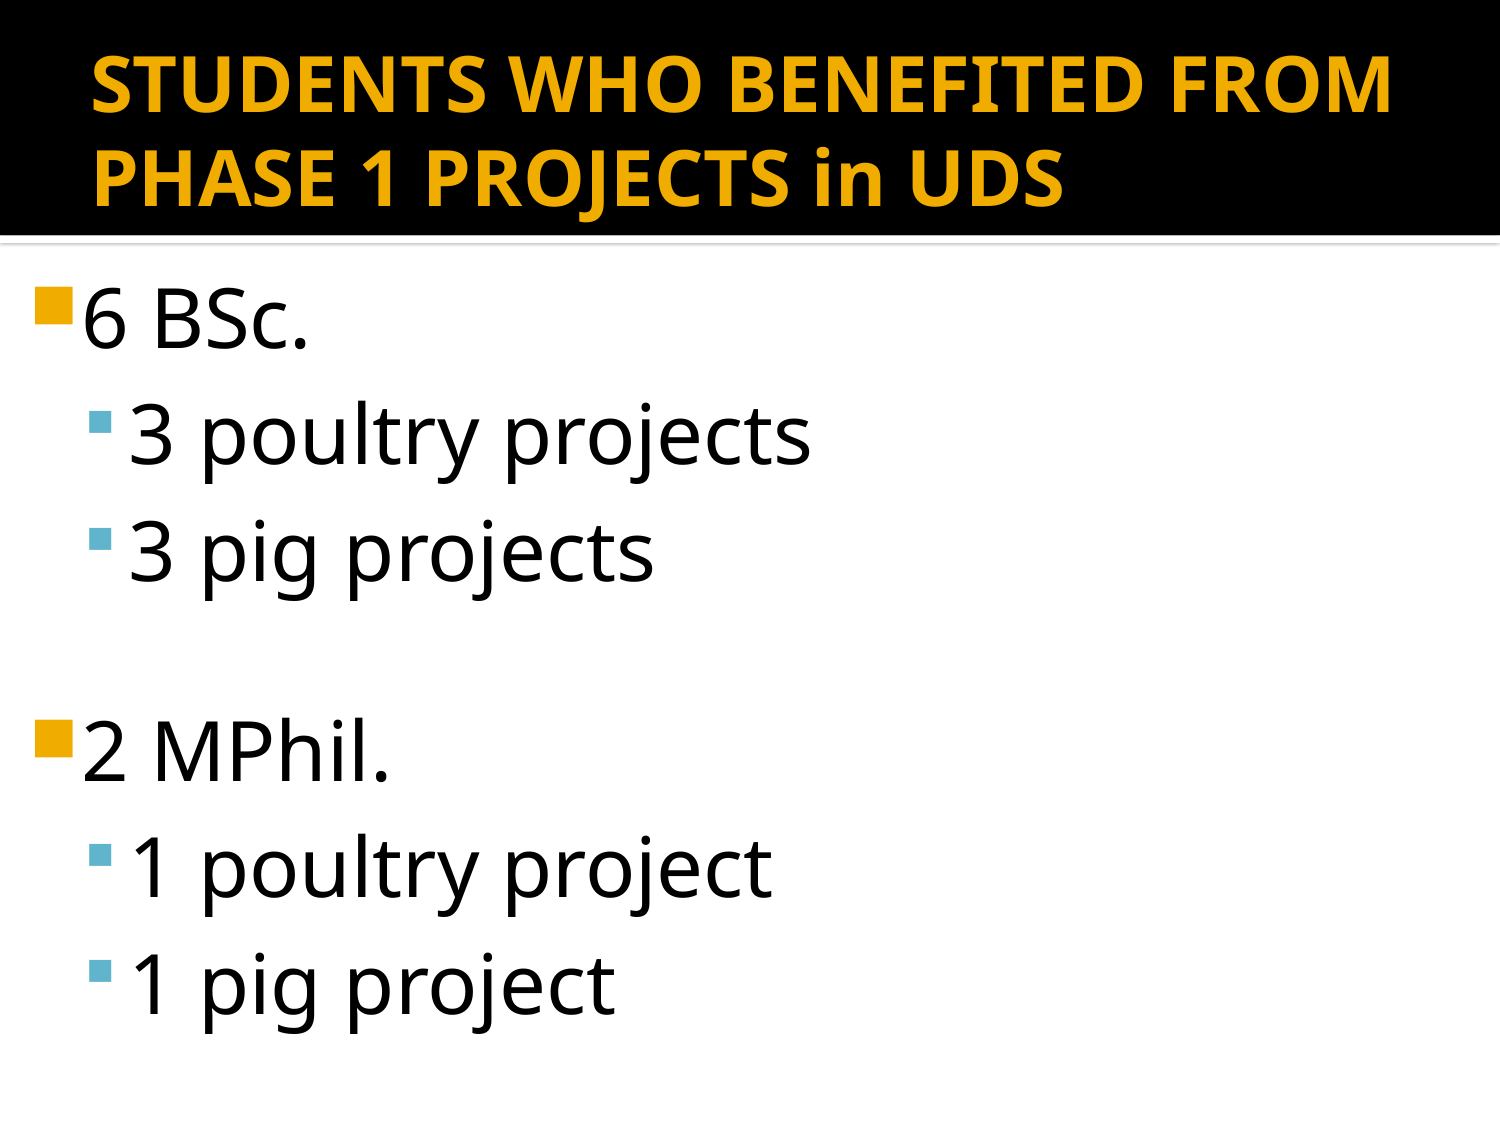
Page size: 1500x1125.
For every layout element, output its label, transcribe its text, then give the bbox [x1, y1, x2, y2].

list 6 BSc. 3 poultry projects 3 pig projects 2 MPhil. 1 poultry project 1 pig project [0, 249, 1500, 1125]
title STUDENTS WHO BENEFITED FROM PHASE 1 PROJECTS in UDS [75, 25, 1425, 231]
